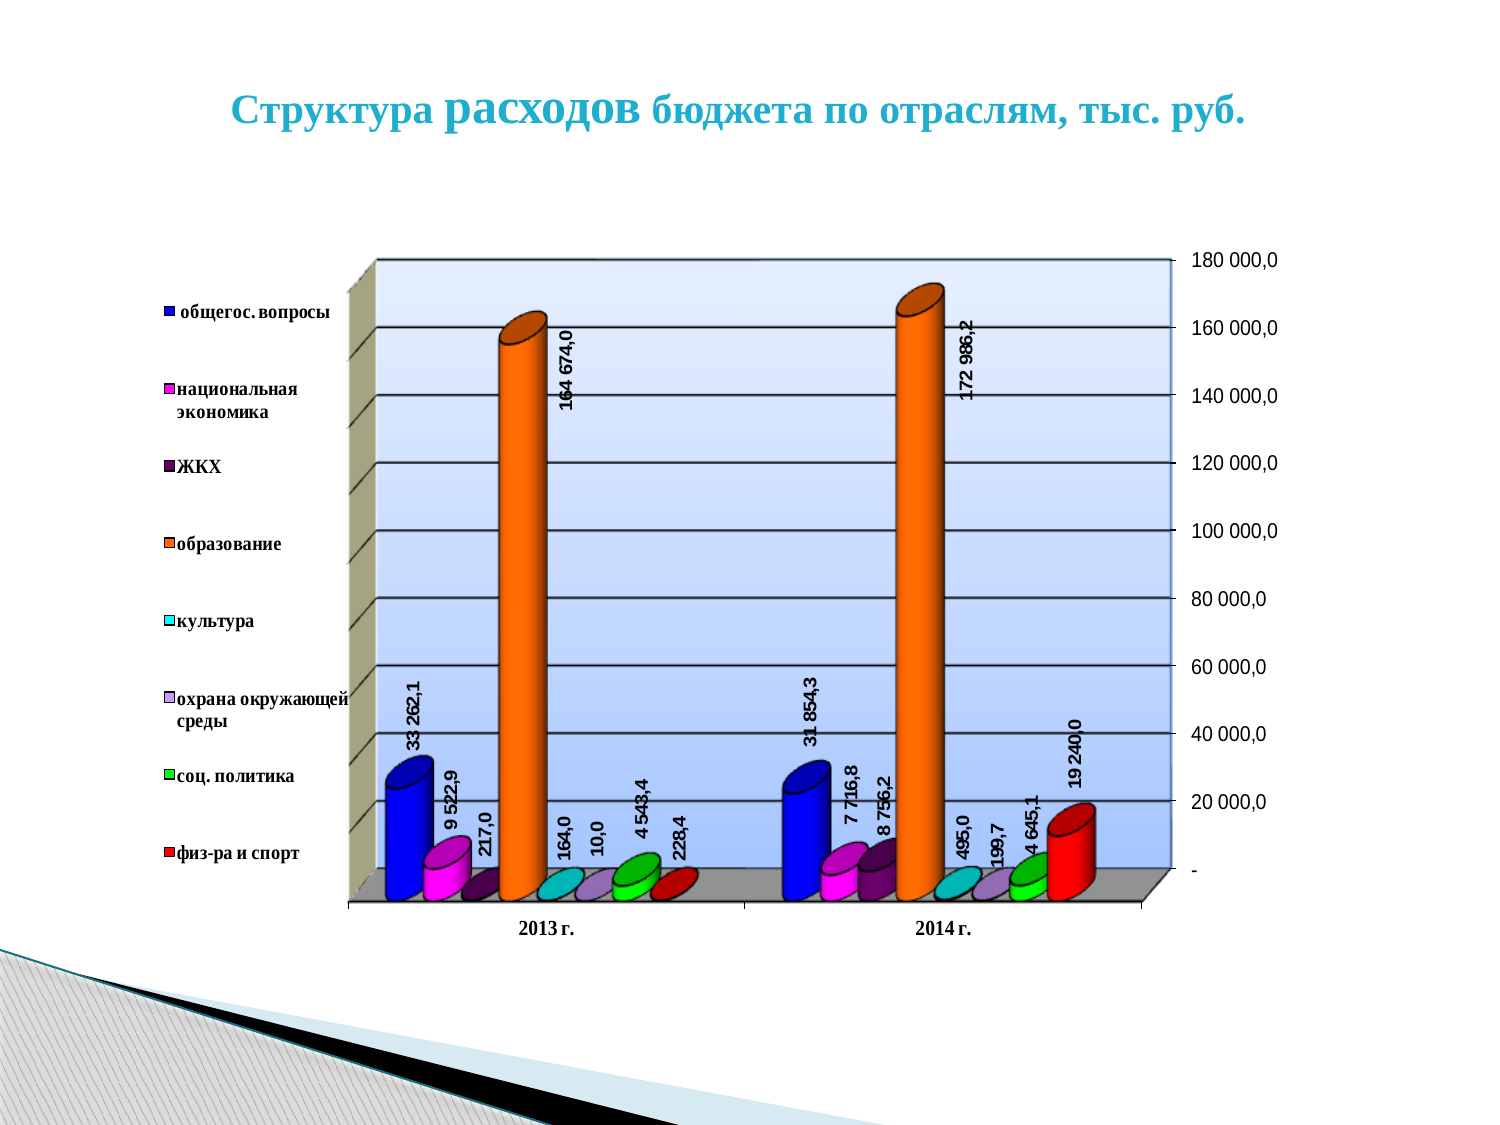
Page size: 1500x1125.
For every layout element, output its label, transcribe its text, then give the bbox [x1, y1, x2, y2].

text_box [135, 148, 1399, 1000]
text_box Структура расходов бюджета по отраслям, тыс. руб. [159, 66, 1317, 142]
